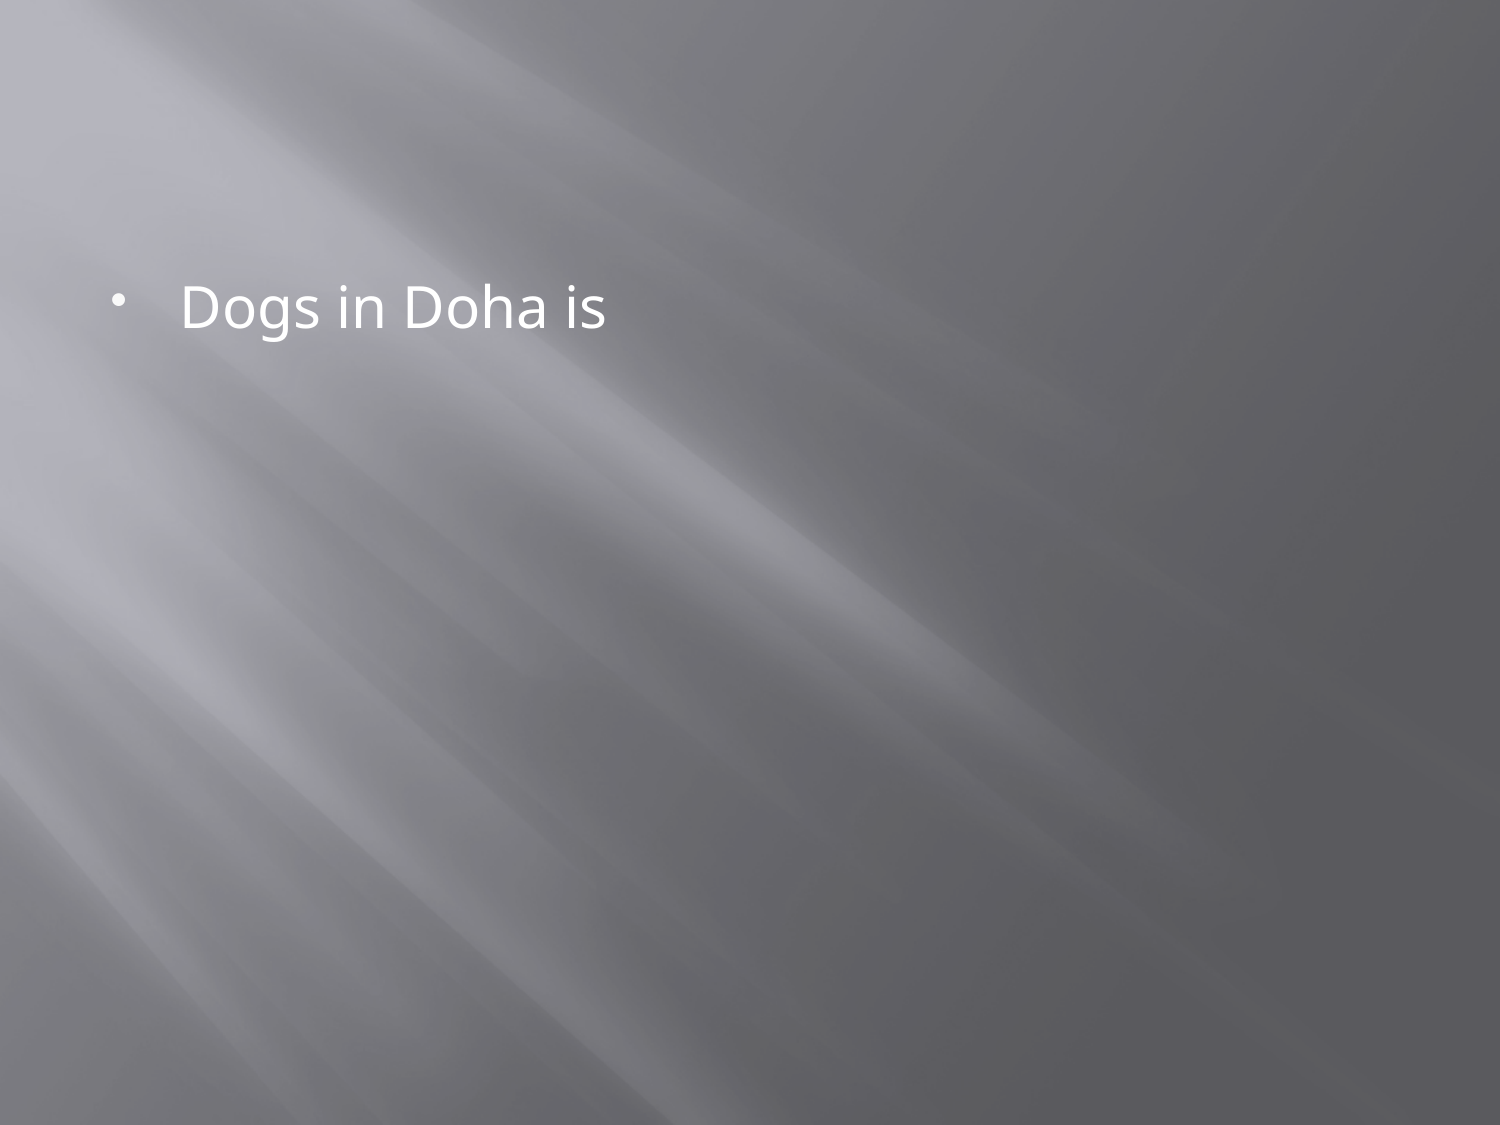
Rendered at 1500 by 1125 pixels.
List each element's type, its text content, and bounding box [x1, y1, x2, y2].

list Dogs in Doha is [75, 262, 1425, 1035]
